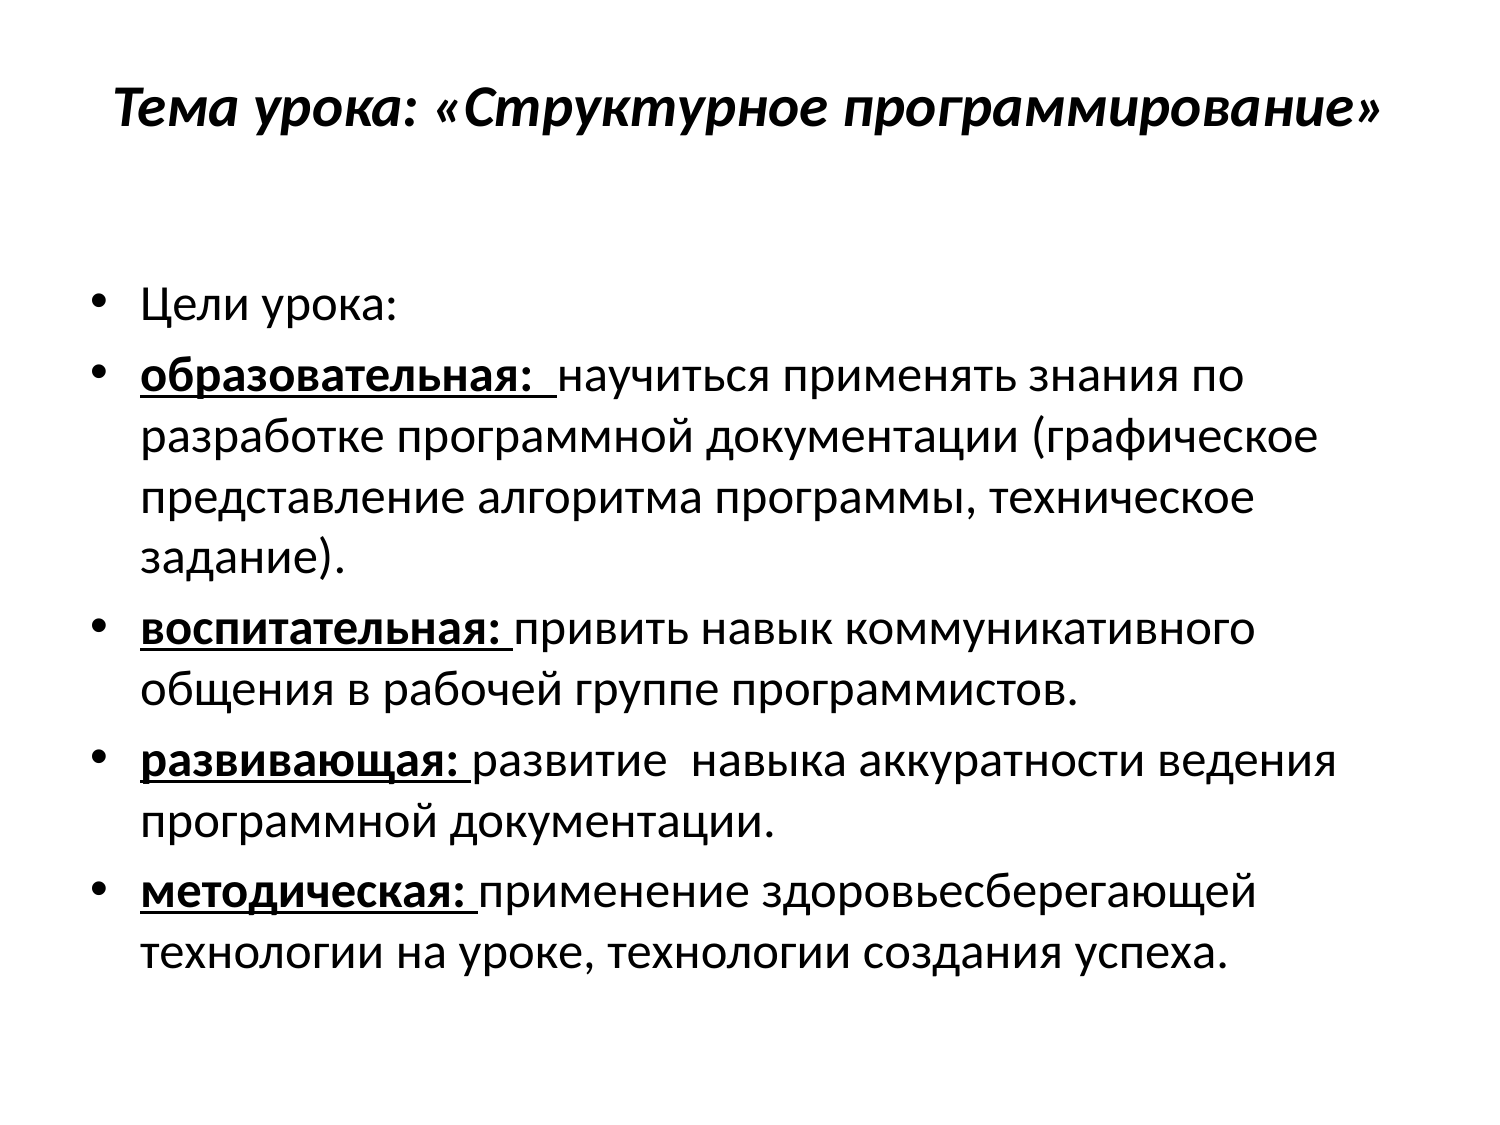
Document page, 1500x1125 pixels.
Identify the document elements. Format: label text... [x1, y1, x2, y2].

title Тема урока: «Структурное программирование» [75, 45, 1425, 233]
list Цели урока: образовательная: научиться применять знания по разработке программной документации (графическое представление алгоритма программы, техническое задание). воспитательная: привить навык коммуникативного общения в рабочей группе программистов. развивающая: развитие навыка аккуратности ведения программной документации. методическая: применение здоровьесберегающей технологии на уроке, технологии создания успеха. [75, 262, 1425, 1005]
